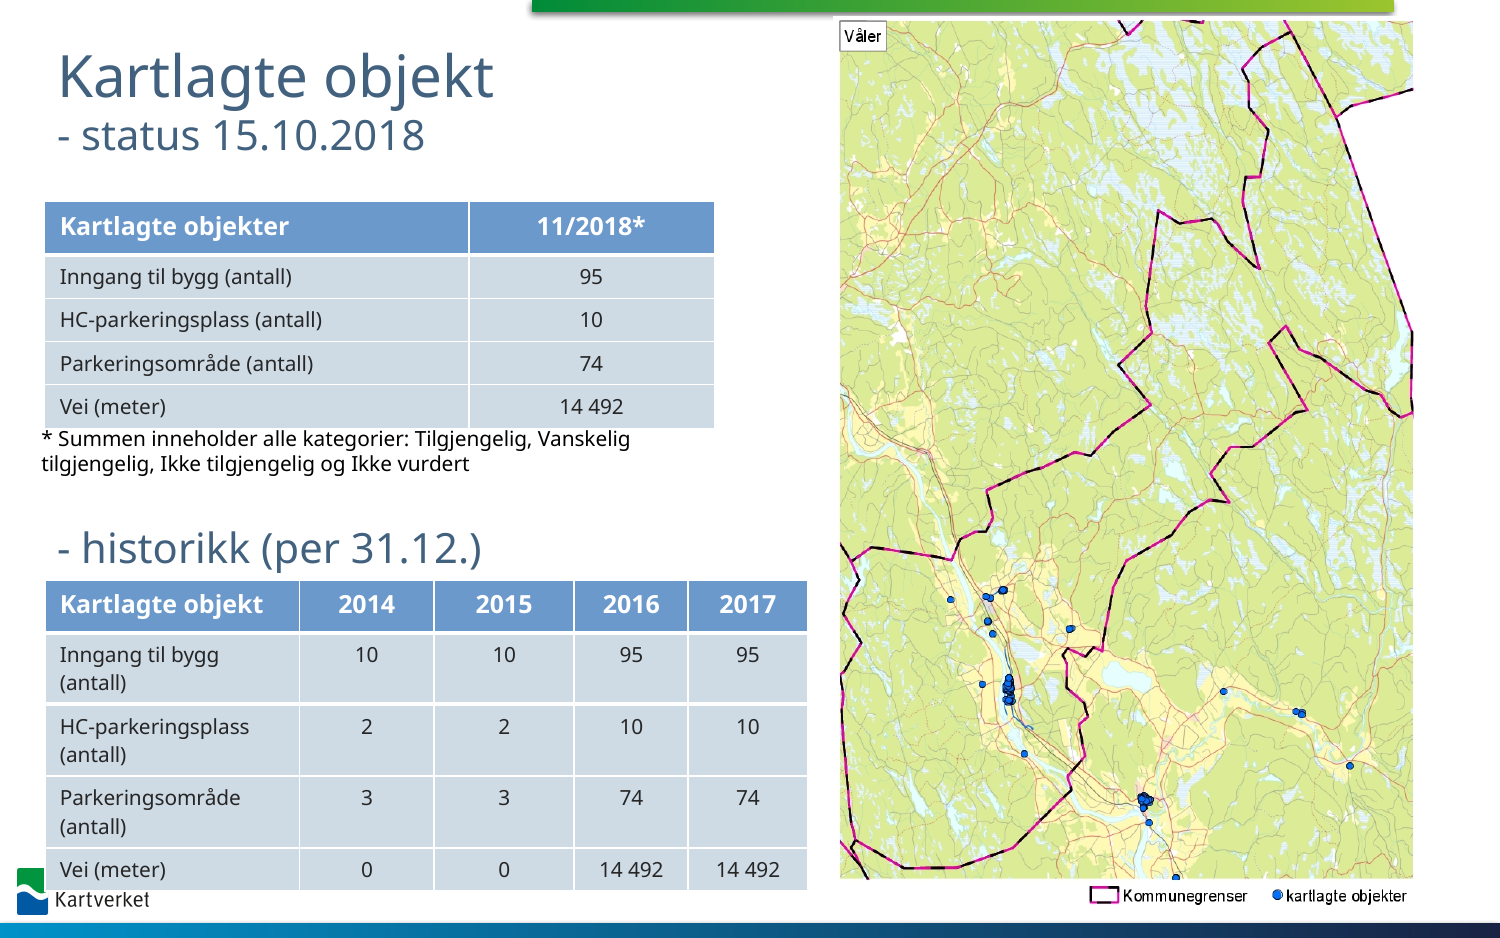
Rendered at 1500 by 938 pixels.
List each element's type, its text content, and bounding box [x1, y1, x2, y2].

table_cell 95 [470, 257, 714, 298]
table_cell 10 [575, 706, 687, 775]
table_cell 14 492 [689, 849, 807, 890]
table_cell Vei (meter) [46, 849, 299, 890]
table_cell 14 492 [470, 385, 714, 428]
table_cell 10 [689, 706, 807, 775]
table_cell HC-parkeringsplass (antall) [46, 706, 299, 775]
table_cell HC-parkeringsplass (antall) [45, 299, 468, 341]
table_cell Vei (meter) [45, 385, 468, 417]
table_header 11/2018* [470, 202, 714, 253]
table_cell Inngang til bygg (antall) [46, 635, 299, 702]
table_header Kartlagte objekter [45, 202, 468, 253]
table_cell 10 [470, 299, 714, 341]
table_cell 0 [300, 849, 433, 890]
table_cell 3 [300, 777, 433, 847]
table_header Kartlagte objekt [46, 581, 299, 631]
table_header 2017 [689, 581, 807, 631]
table_cell Parkeringsområde (antall) [45, 342, 468, 384]
table_header 2014 [300, 581, 433, 631]
picture [833, 16, 1419, 913]
table_header 2016 [575, 581, 687, 631]
table_cell 74 [470, 342, 714, 384]
table_cell 0 [435, 849, 573, 890]
table_cell 14 492 [575, 849, 687, 890]
table_cell 74 [689, 777, 807, 847]
text_box * Summen inneholder alle kategorier: Tilgjengelig, Vanskelig tilgjengelig, Ikke tilgjengelig og Ikke vurdert [26, 417, 711, 483]
text_box - historikk (per 31.12.) [42, 496, 828, 580]
table_cell 2 [300, 706, 433, 775]
table_cell 2 [435, 706, 573, 775]
table_header 2015 [435, 581, 573, 631]
table_cell 3 [435, 777, 573, 847]
table_cell Inngang til bygg (antall) [45, 257, 468, 298]
table_cell 10 [435, 635, 573, 702]
table_cell 10 [300, 635, 433, 702]
table_cell Parkeringsområde (antall) [46, 777, 299, 847]
table_cell 95 [575, 635, 687, 702]
text_box Kartlagte objekt - status 15.10.2018 [42, 24, 828, 167]
table_cell 95 [689, 635, 807, 702]
table_cell 74 [575, 777, 687, 847]
